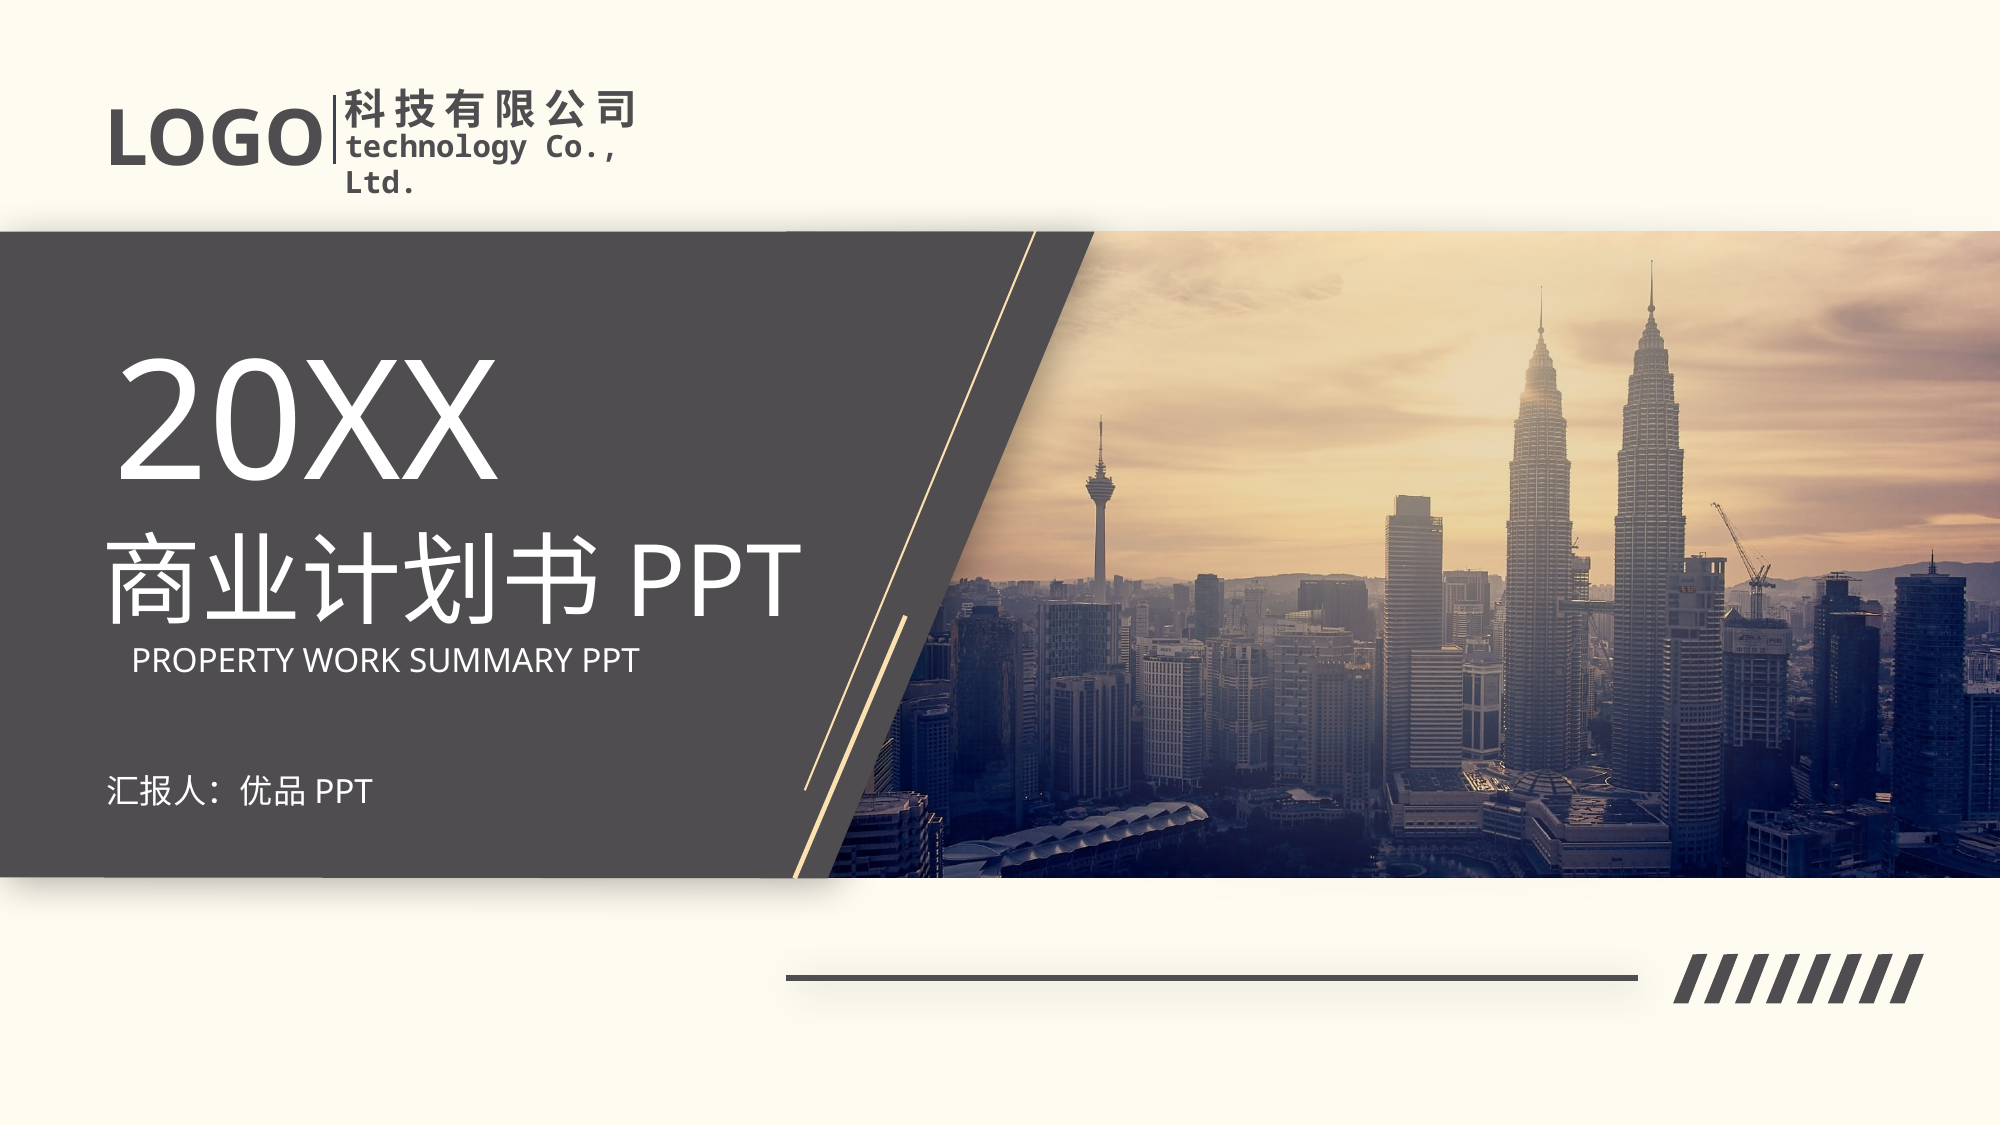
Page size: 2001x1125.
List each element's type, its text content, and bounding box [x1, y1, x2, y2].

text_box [89, 75, 710, 191]
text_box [794, 615, 906, 879]
text_box 汇报人：优品PPT [92, 762, 388, 818]
text_box 20XX [98, 305, 515, 509]
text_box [1672, 953, 1924, 1004]
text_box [804, 230, 1036, 791]
text_box [0, 229, 805, 881]
text_box 商业计划书PPT [86, 509, 799, 645]
text_box CHAPTER 6 [907, 232, 1108, 879]
text_box [910, 230, 2000, 879]
text_box PROPERTY WORK SUMMARY PPT [116, 631, 656, 687]
text_box [1033, 229, 1097, 370]
